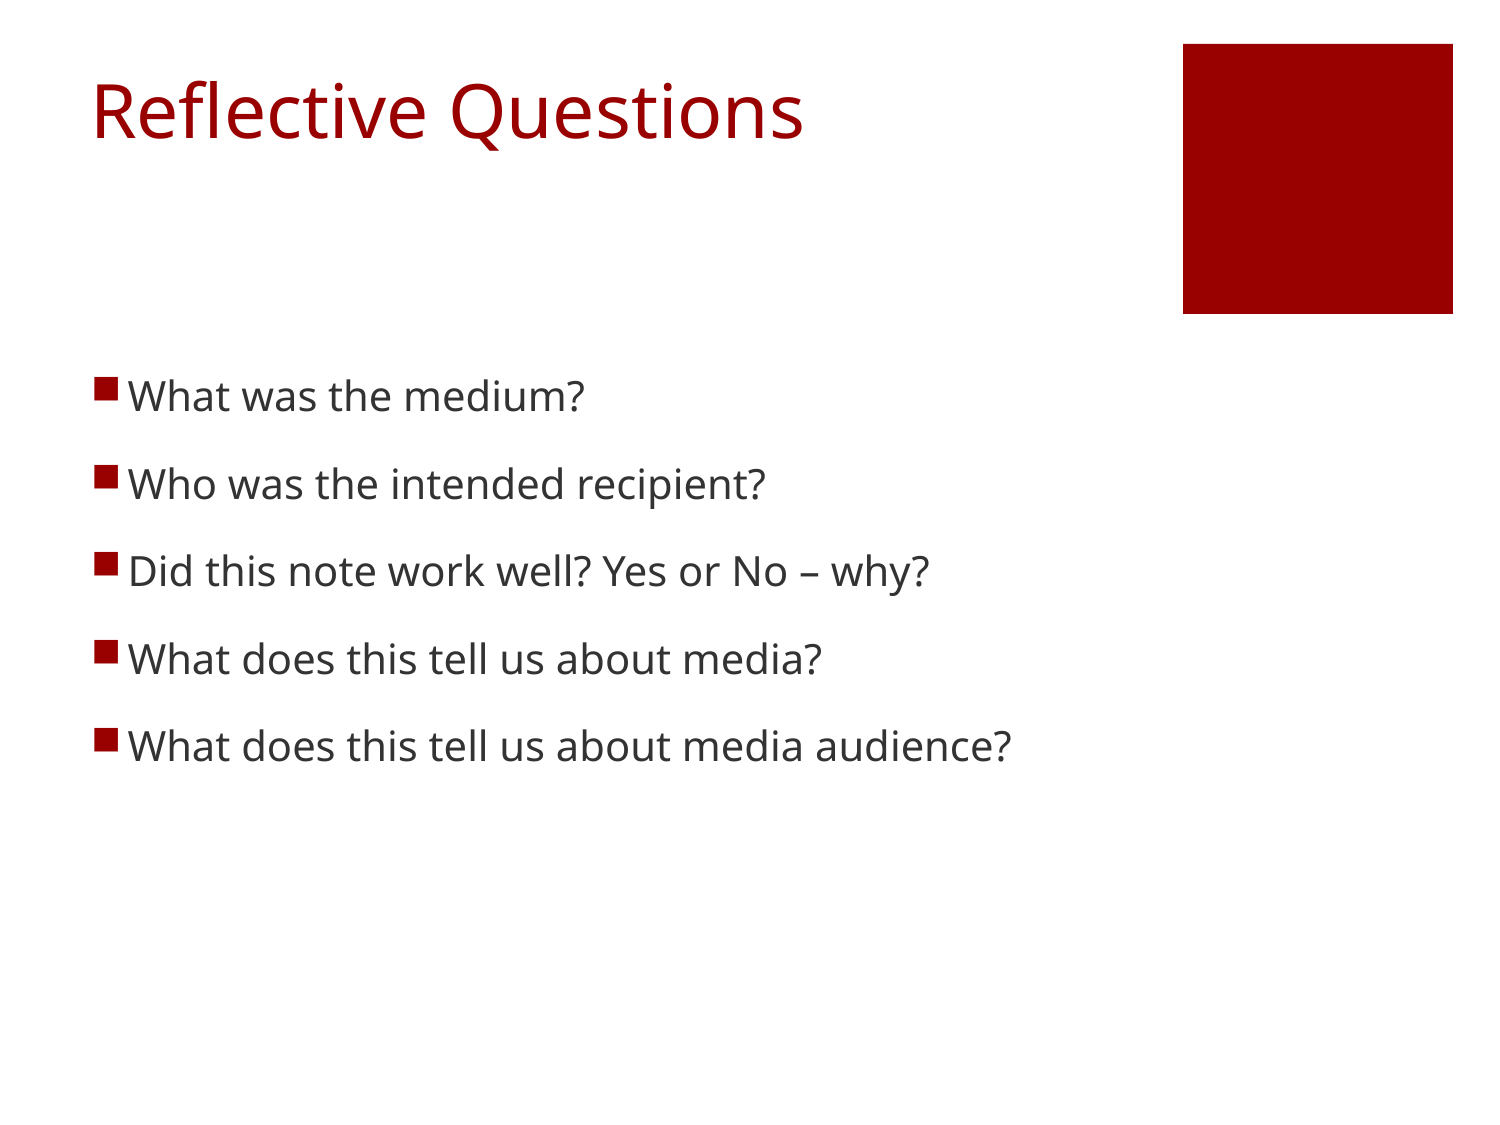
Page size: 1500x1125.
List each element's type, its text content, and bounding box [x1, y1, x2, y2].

list What was the medium? Who was the intended recipient? Did this note work well? Yes or No – why? What does this tell us about media? What does this tell us about media audience? [75, 362, 1143, 1005]
title Reflective Questions [75, 56, 1143, 244]
